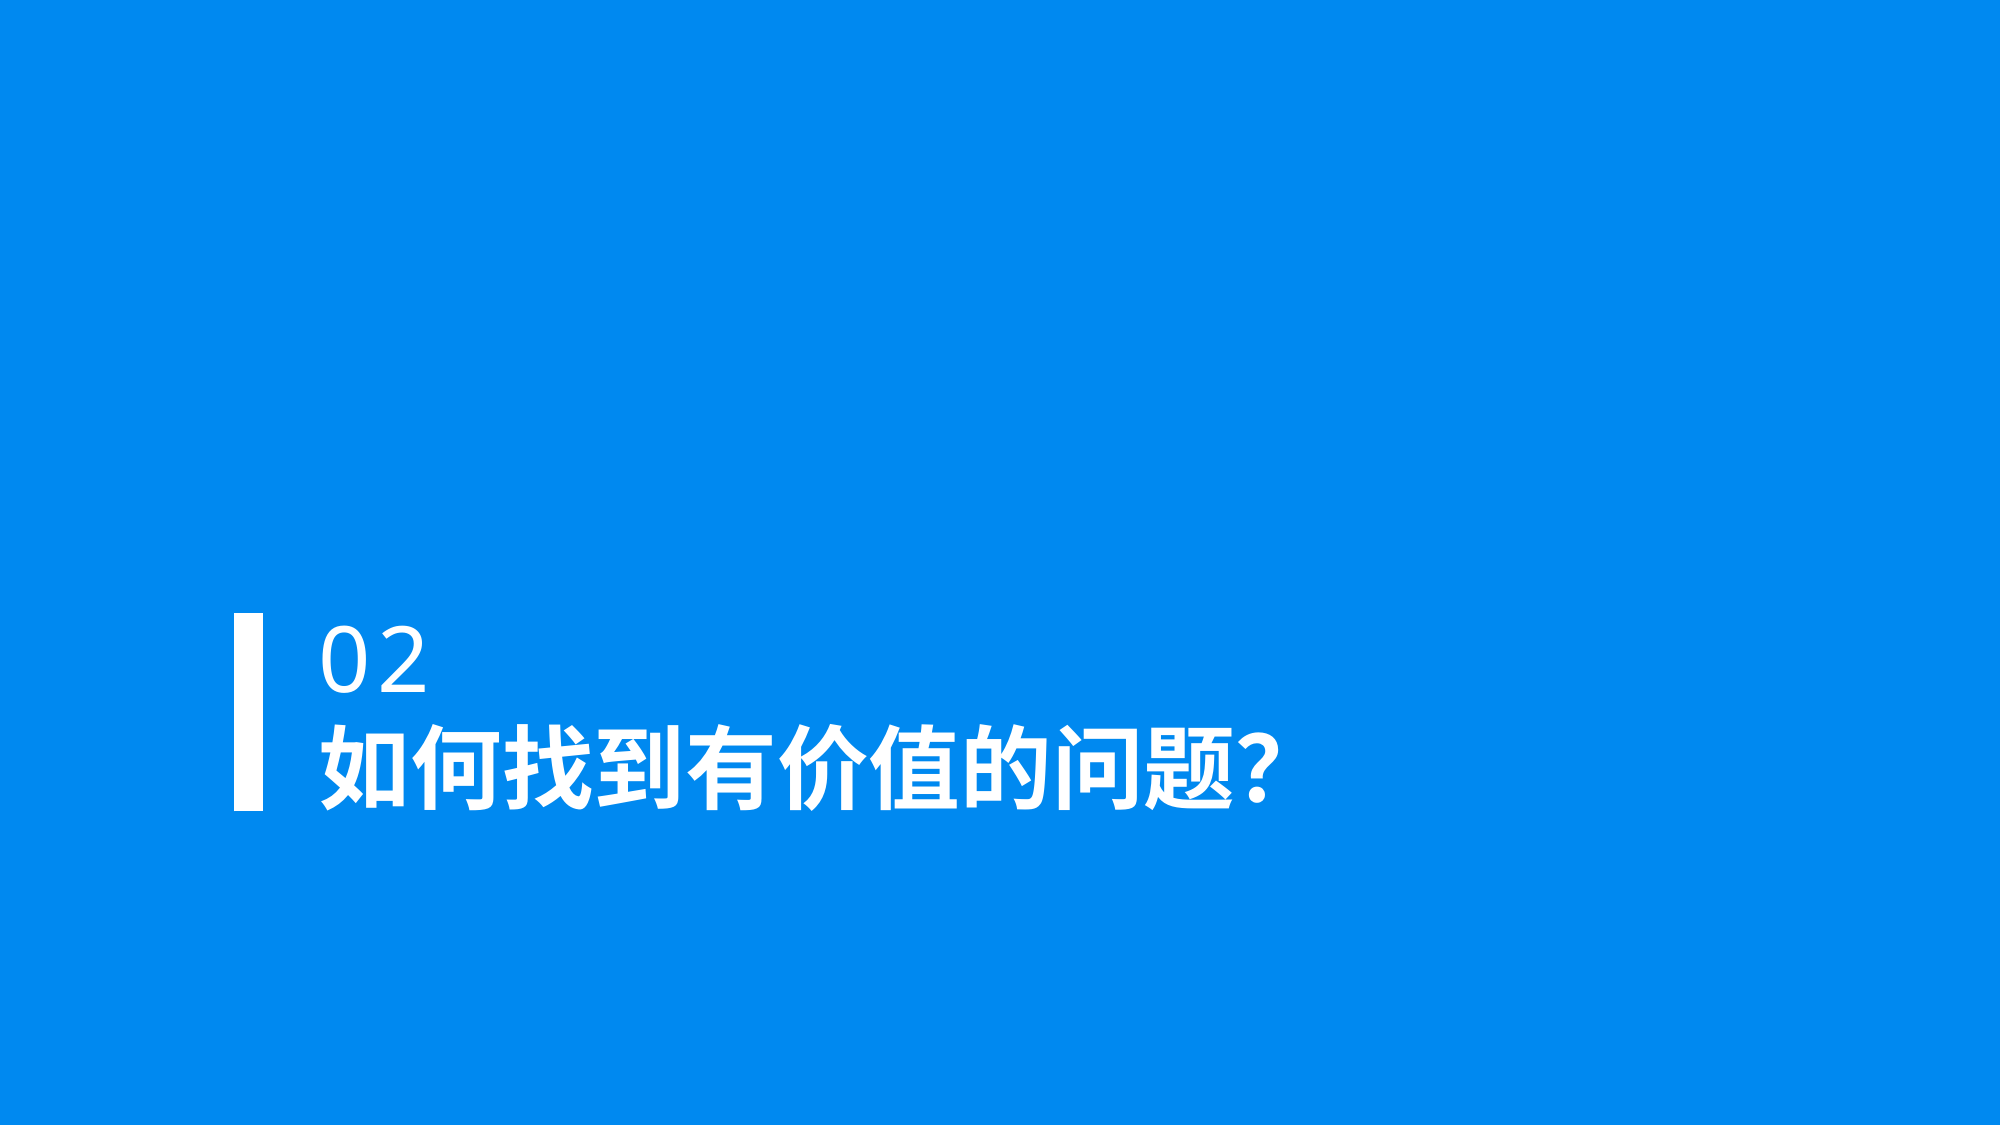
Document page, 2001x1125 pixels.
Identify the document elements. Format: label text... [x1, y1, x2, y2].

text_box 02 如何找到有价值的问题？ [304, 593, 1705, 829]
